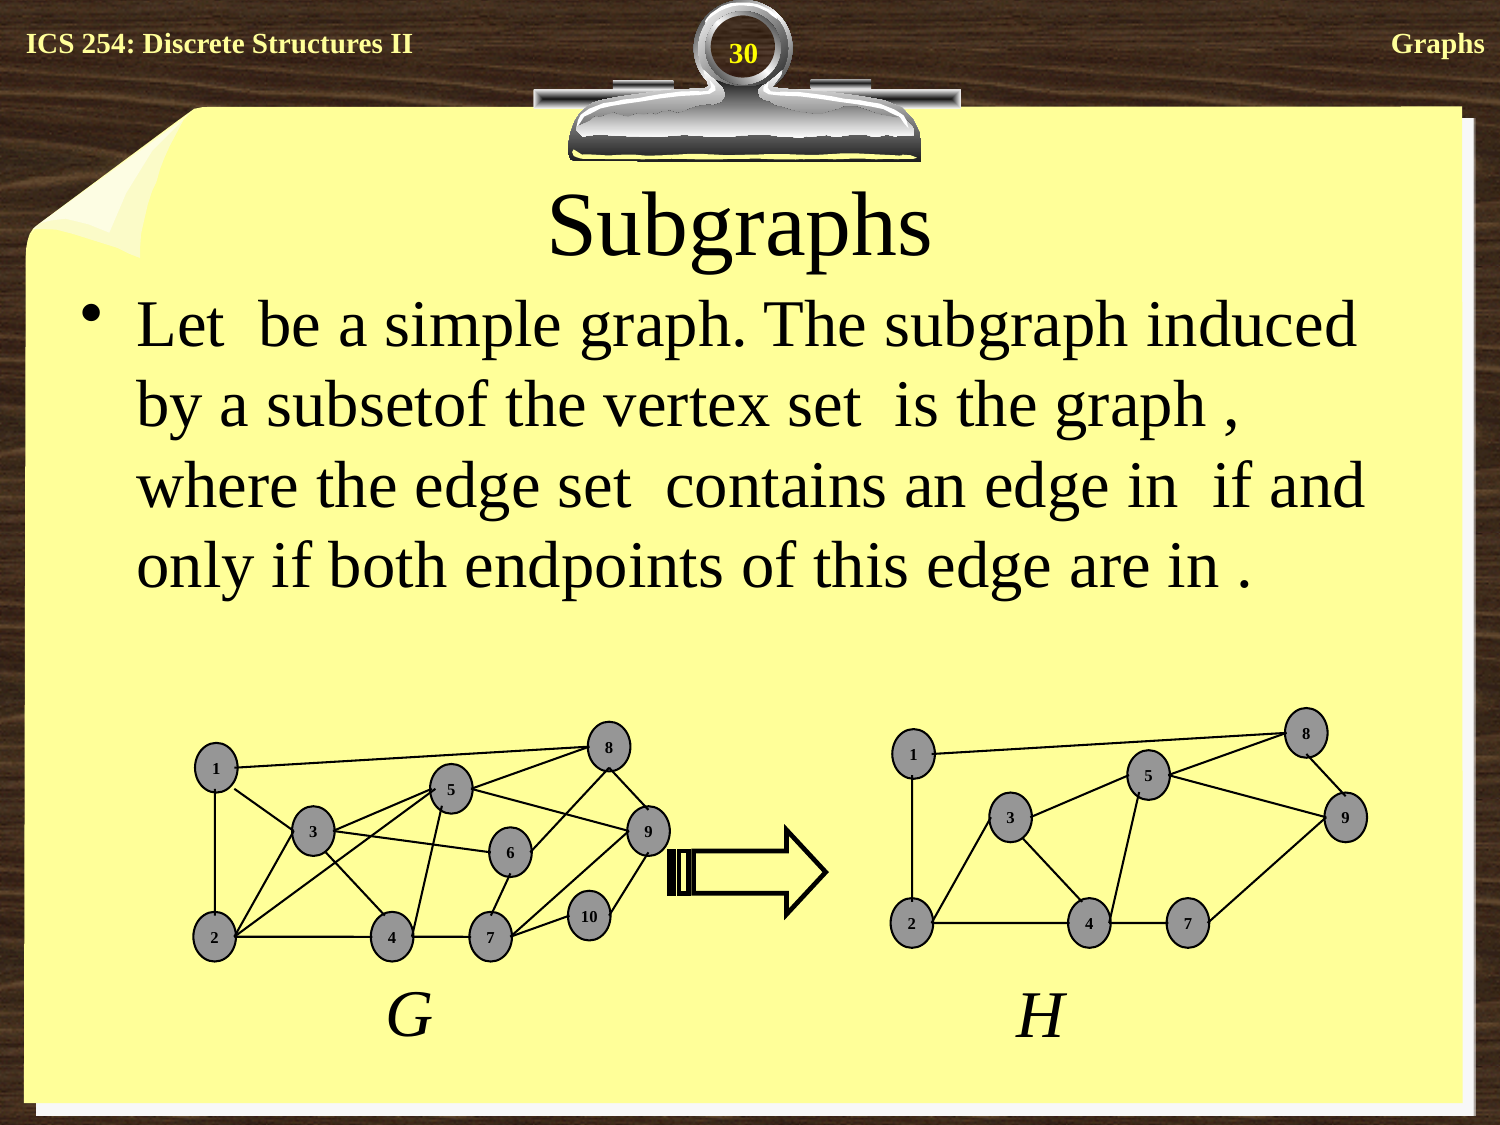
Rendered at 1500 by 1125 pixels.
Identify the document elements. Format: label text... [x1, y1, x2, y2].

text_box 2 [890, 898, 934, 948]
slide_number 30 [394, 18, 774, 84]
text_box 4 [370, 911, 414, 962]
text_box [693, 829, 826, 915]
text_box 5 [1127, 750, 1170, 800]
title Subgraphs [77, 125, 1403, 313]
text_box 7 [469, 911, 512, 962]
text_box 5 [430, 763, 473, 814]
text_box [669, 851, 675, 894]
text_box 1 [892, 729, 935, 779]
text_box 9 [1324, 792, 1368, 843]
text_box 2 [193, 911, 236, 962]
picture [673, 84, 708, 89]
text_box 9 [627, 806, 670, 856]
text_box 10 [567, 890, 611, 941]
text_box G [370, 962, 449, 1057]
text_box 4 [1068, 898, 1111, 948]
text_box 8 [587, 721, 631, 772]
text_box H [1001, 963, 1080, 1059]
picture [0, 0, 1500, 1125]
text_box 8 [1284, 708, 1328, 758]
text_box [678, 851, 689, 894]
text_box 7 [1166, 898, 1210, 948]
text_box 1 [195, 742, 238, 793]
text_box [678, 827, 827, 918]
text_box 3 [292, 806, 335, 856]
text_box 3 [989, 792, 1032, 843]
text_box 6 [489, 827, 532, 878]
